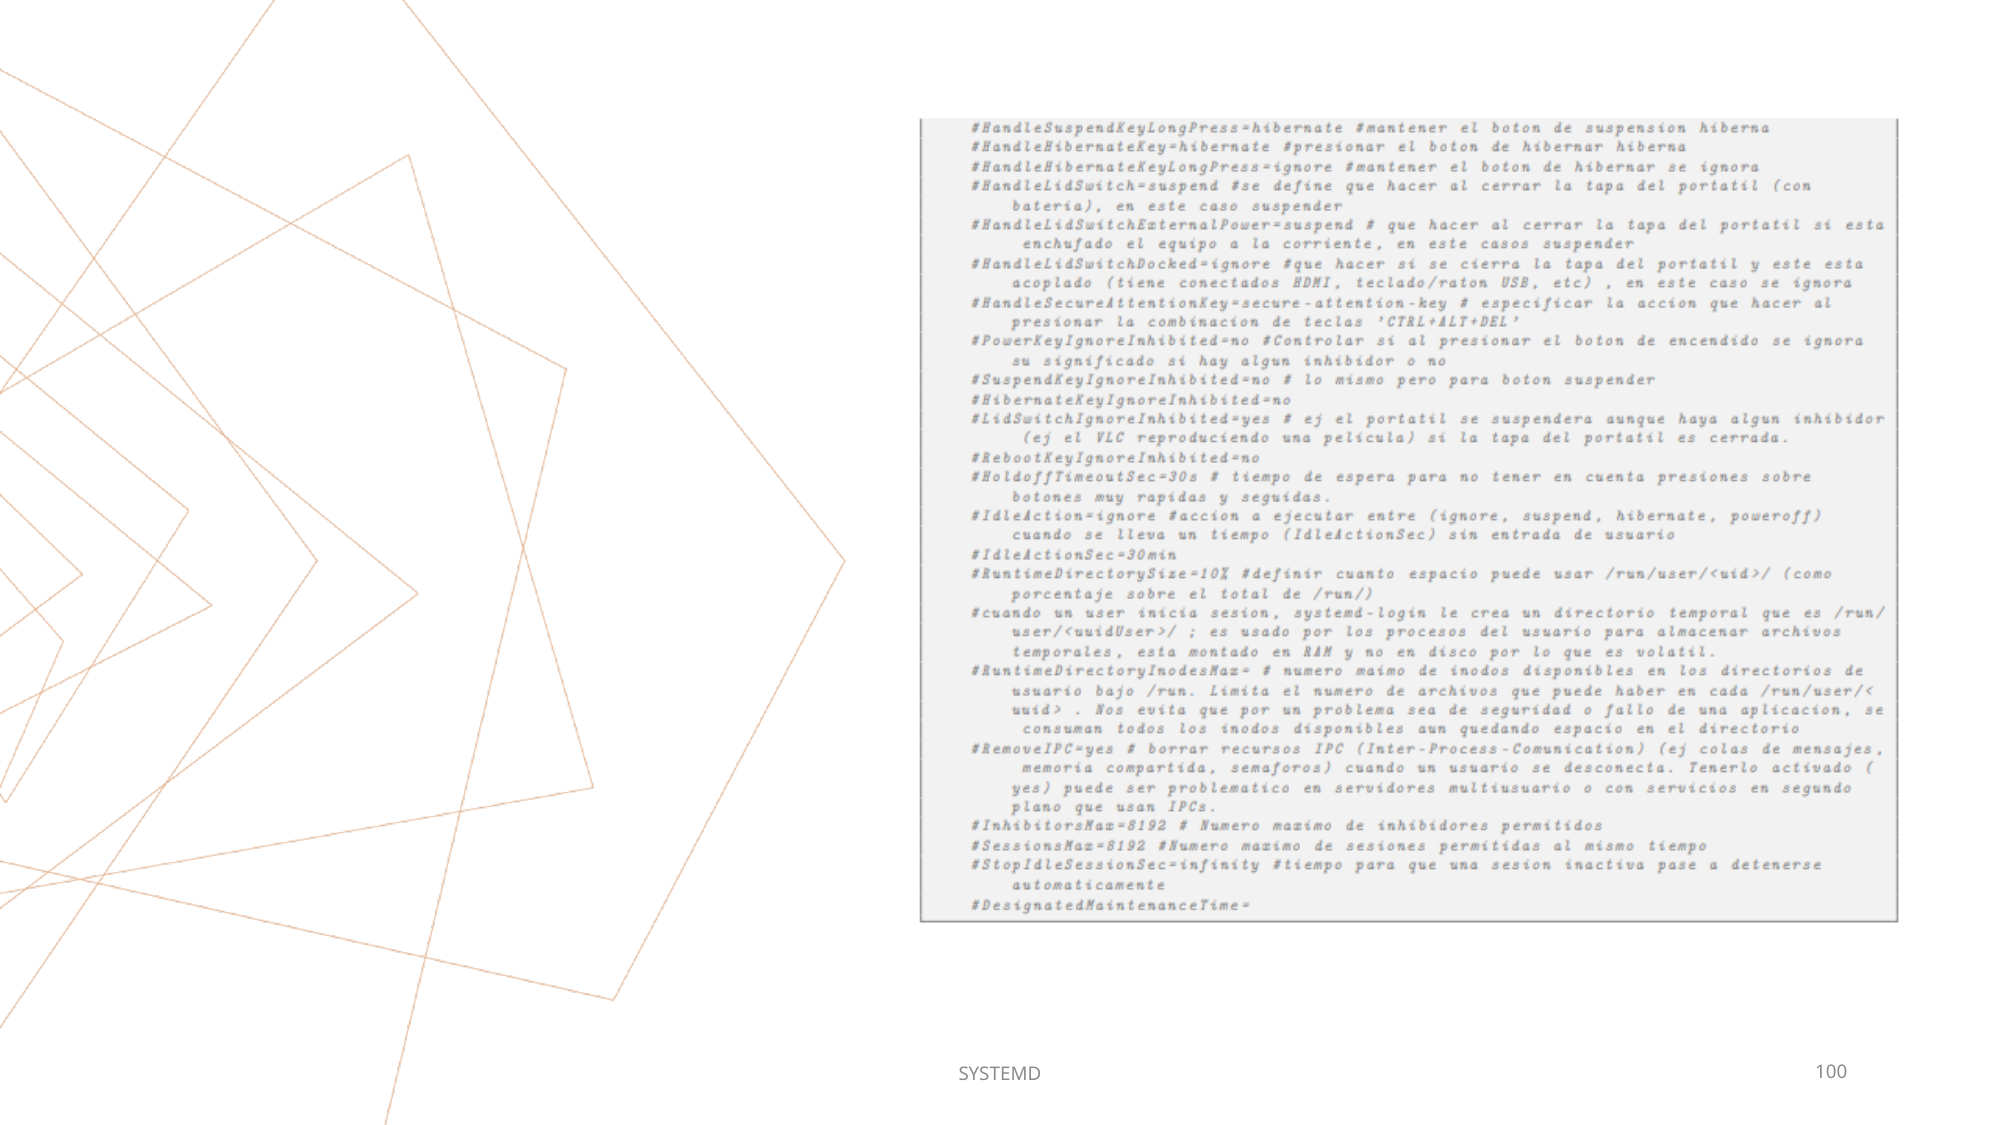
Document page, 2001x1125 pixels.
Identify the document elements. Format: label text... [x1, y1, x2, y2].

slide_number 100 [1412, 1042, 1863, 1103]
footer SYSTEMD [662, 1042, 1338, 1103]
picture [0, 0, 893, 1125]
picture [917, 114, 1908, 929]
